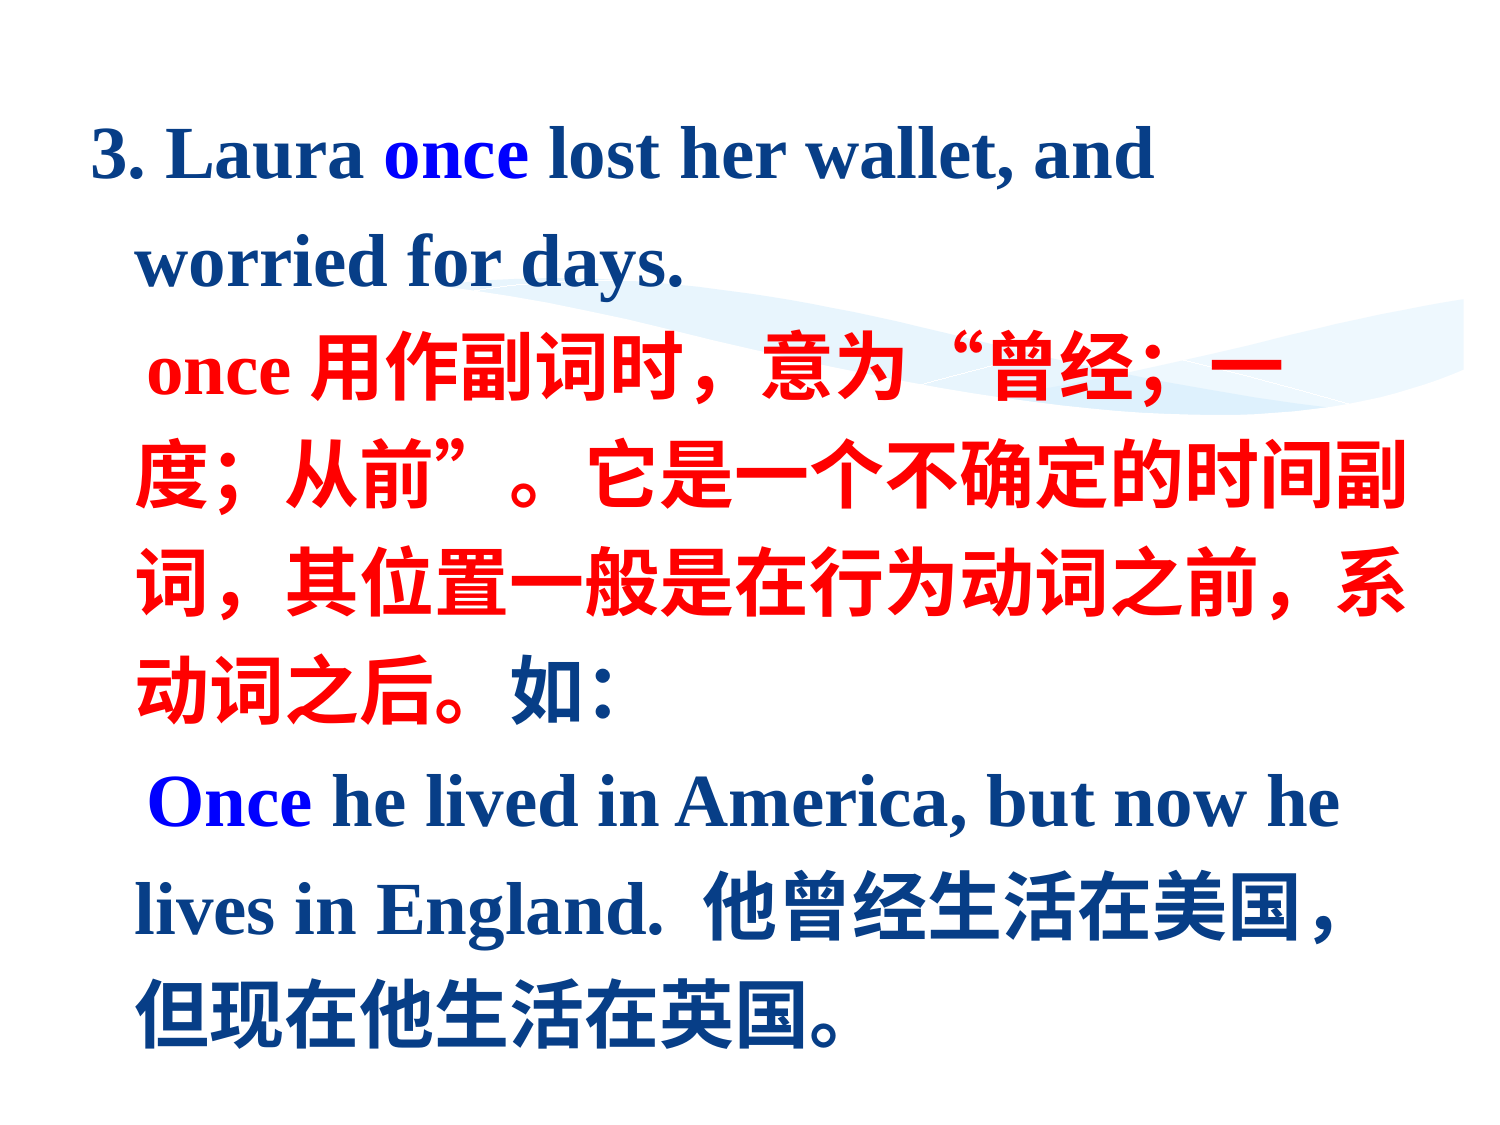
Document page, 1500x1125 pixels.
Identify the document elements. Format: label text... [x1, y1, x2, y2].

list 3. Laura once lost her wallet, and worried for days. once用作副词时，意为“曾经；一度；从前”。它是一个不确定的时间副词，其位置一般是在行为动词之前，系动词之后。如： Once he lived in America, but now he lives in England. 他曾经生活在美国，但现在他生活在英国。 [75, 78, 1425, 1071]
